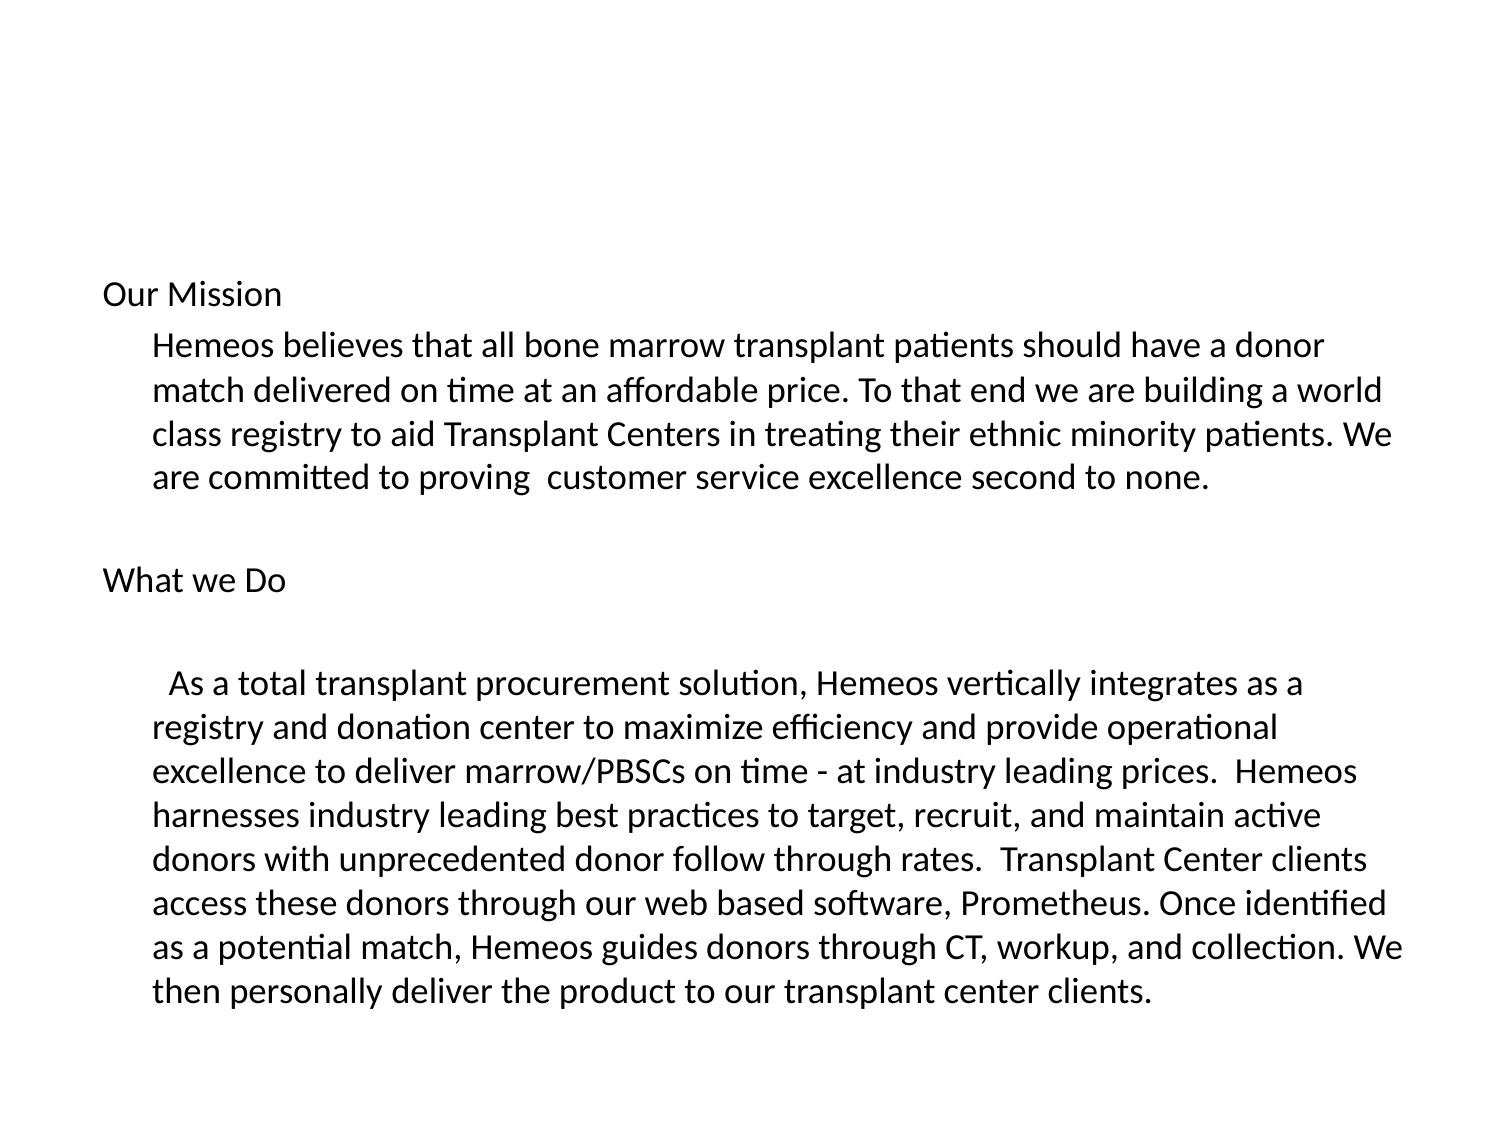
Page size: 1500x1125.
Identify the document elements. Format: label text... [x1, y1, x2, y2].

list Our Mission Hemeos believes that all bone marrow transplant patients should have a donor match delivered on time at an affordable price. To that end we are building a world class registry to aid Transplant Centers in treating their ethnic minority patients. We are committed to proving customer service excellence second to none. What we Do As a total transplant procurement solution, Hemeos vertically integrates as a registry and donation center to maximize efficiency and provide operational excellence to deliver marrow/PBSCs on time - at industry leading prices. Hemeos harnesses industry leading best practices to target, recruit, and maintain active donors with unprecedented donor follow through rates. Transplant Center clients access these donors through our web based software, Prometheus. Once identified as a potential match, Hemeos guides donors through CT, workup, and collection. We then personally deliver the product to our transplant center clients. [87, 262, 1425, 1088]
